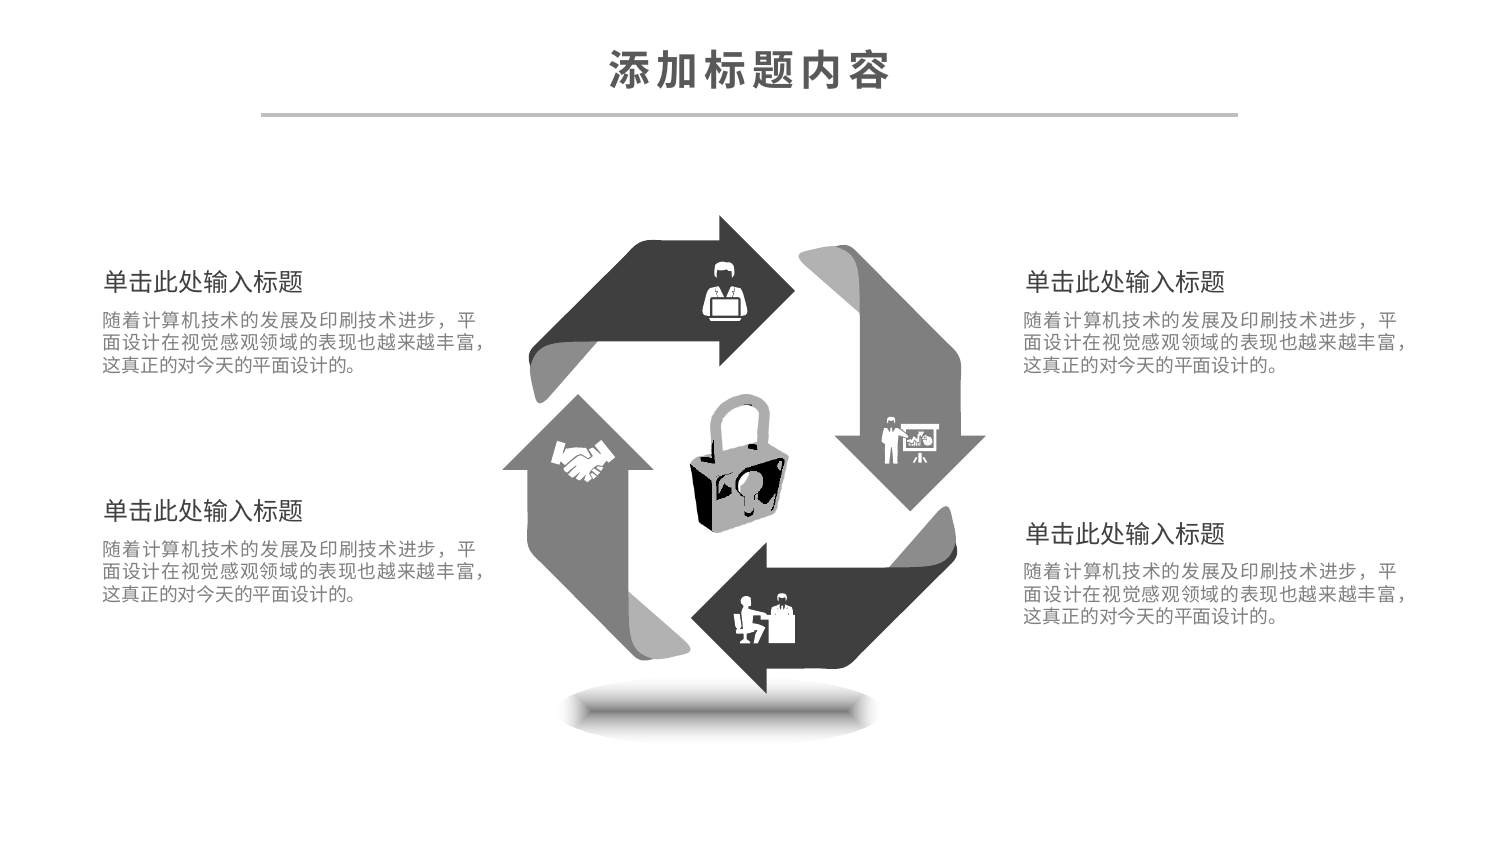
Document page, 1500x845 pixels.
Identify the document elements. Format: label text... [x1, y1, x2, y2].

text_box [691, 505, 959, 694]
text_box 单击此处输入标题 [1010, 259, 1241, 300]
text_box 随着计算机技术的发展及印刷技术进步，平面设计在视觉感观领域的表现也越来越丰富，这真正的对今天的平面设计的。 [1009, 300, 1412, 384]
text_box 单击此处输入标题 [89, 259, 319, 300]
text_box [797, 244, 987, 512]
text_box 单击此处输入标题 [89, 488, 319, 529]
text_box 随着计算机技术的发展及印刷技术进步，平面设计在视觉感观领域的表现也越来越丰富，这真正的对今天的平面设计的。 [87, 300, 491, 384]
picture [691, 393, 797, 505]
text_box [528, 214, 796, 404]
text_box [501, 393, 691, 661]
text_box [555, 675, 882, 747]
text_box 随着计算机技术的发展及印刷技术进步，平面设计在视觉感观领域的表现也越来越丰富，这真正的对今天的平面设计的。 [87, 529, 491, 613]
text_box 随着计算机技术的发展及印刷技术进步，平面设计在视觉感观领域的表现也越来越丰富，这真正的对今天的平面设计的。 [1009, 552, 1412, 635]
text_box 单击此处输入标题 [1010, 510, 1241, 552]
